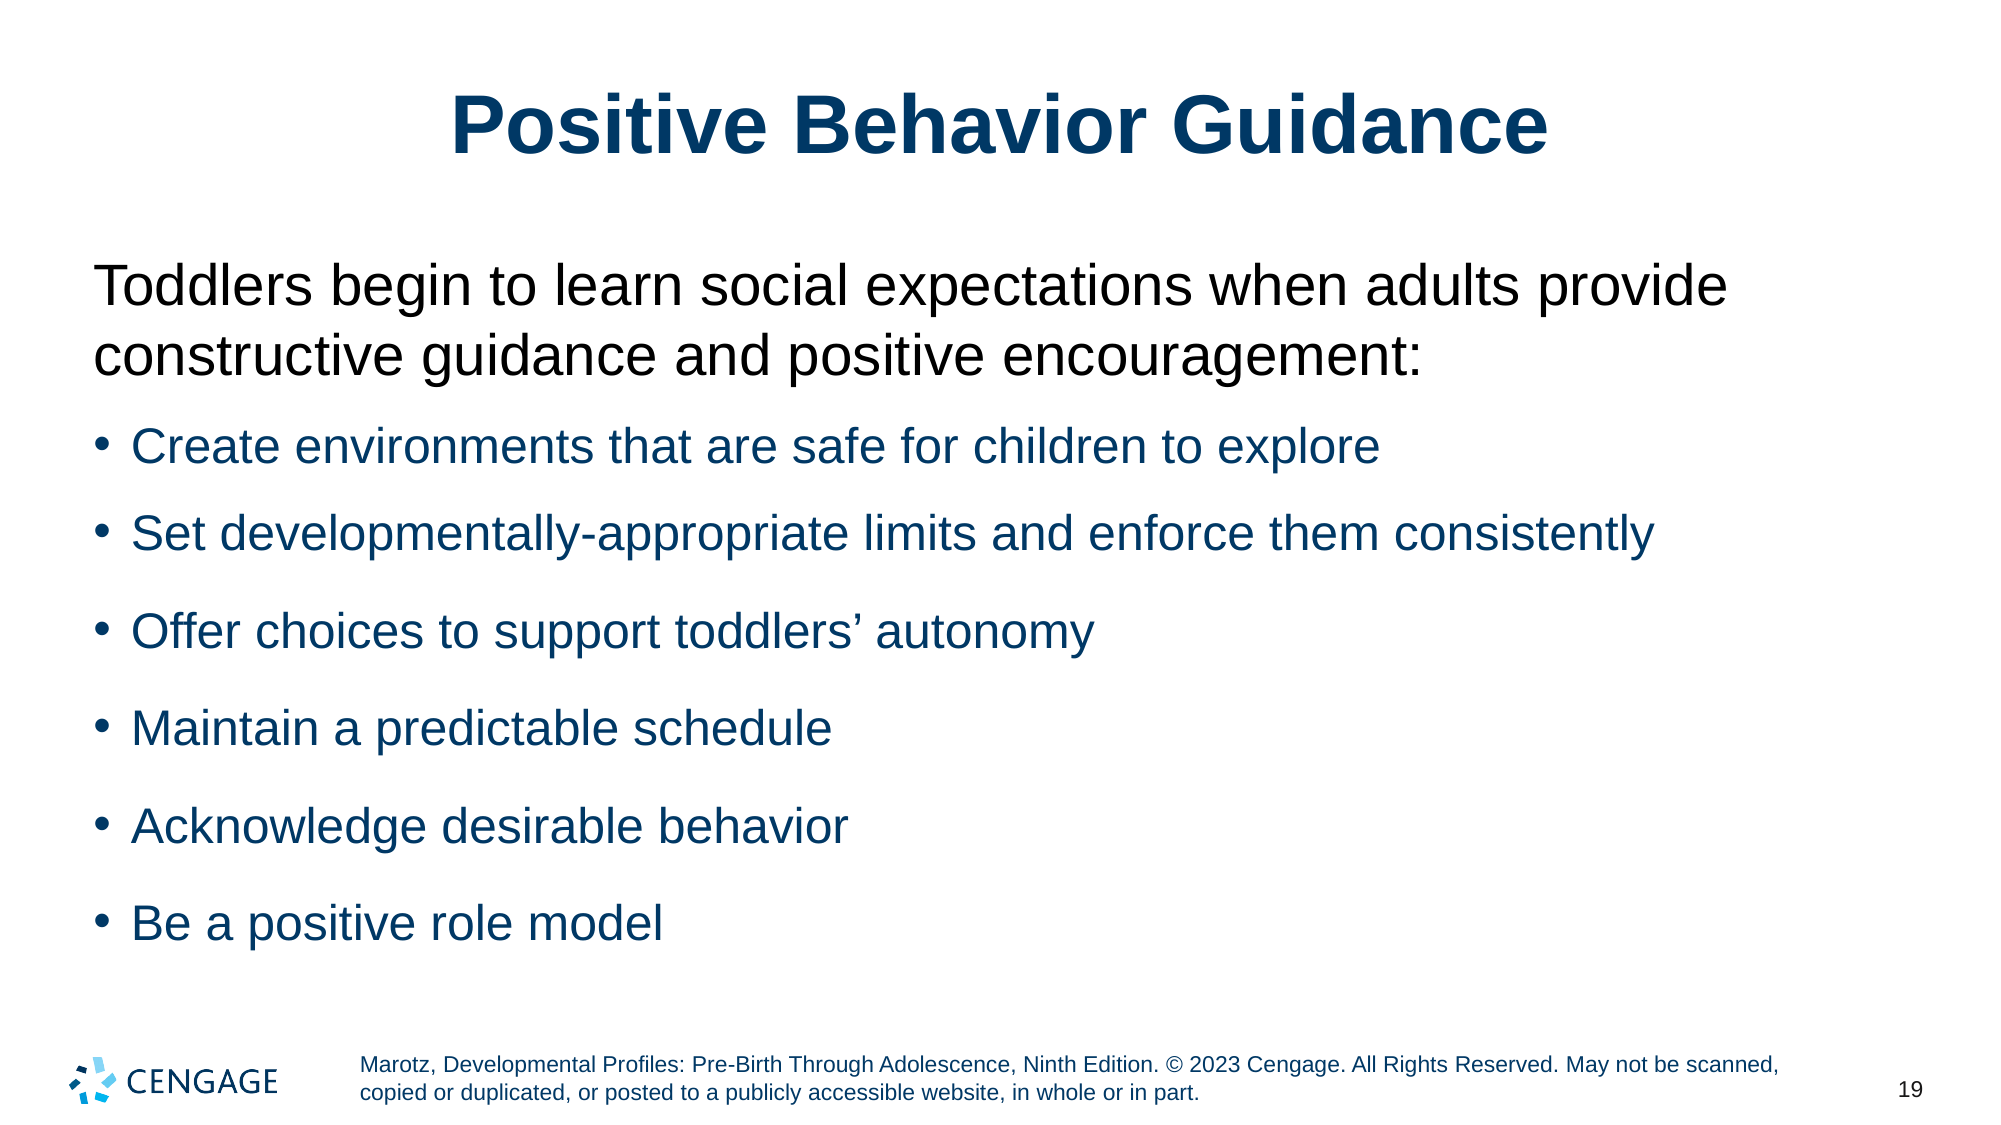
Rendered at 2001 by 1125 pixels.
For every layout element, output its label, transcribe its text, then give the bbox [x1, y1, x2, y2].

list Toddlers begin to learn social expectations when adults provide constructive guidance and positive encouragement: Create environments that are safe for children to explore Set developmentally-appropriate limits and enforce them consistently Offer choices to support toddlers’ autonomy Maintain a predictable schedule Acknowledge desirable behavior Be a positive role model [78, 239, 1954, 1020]
picture [69, 1057, 277, 1104]
title Positive Behavior Guidance [78, 36, 1923, 217]
